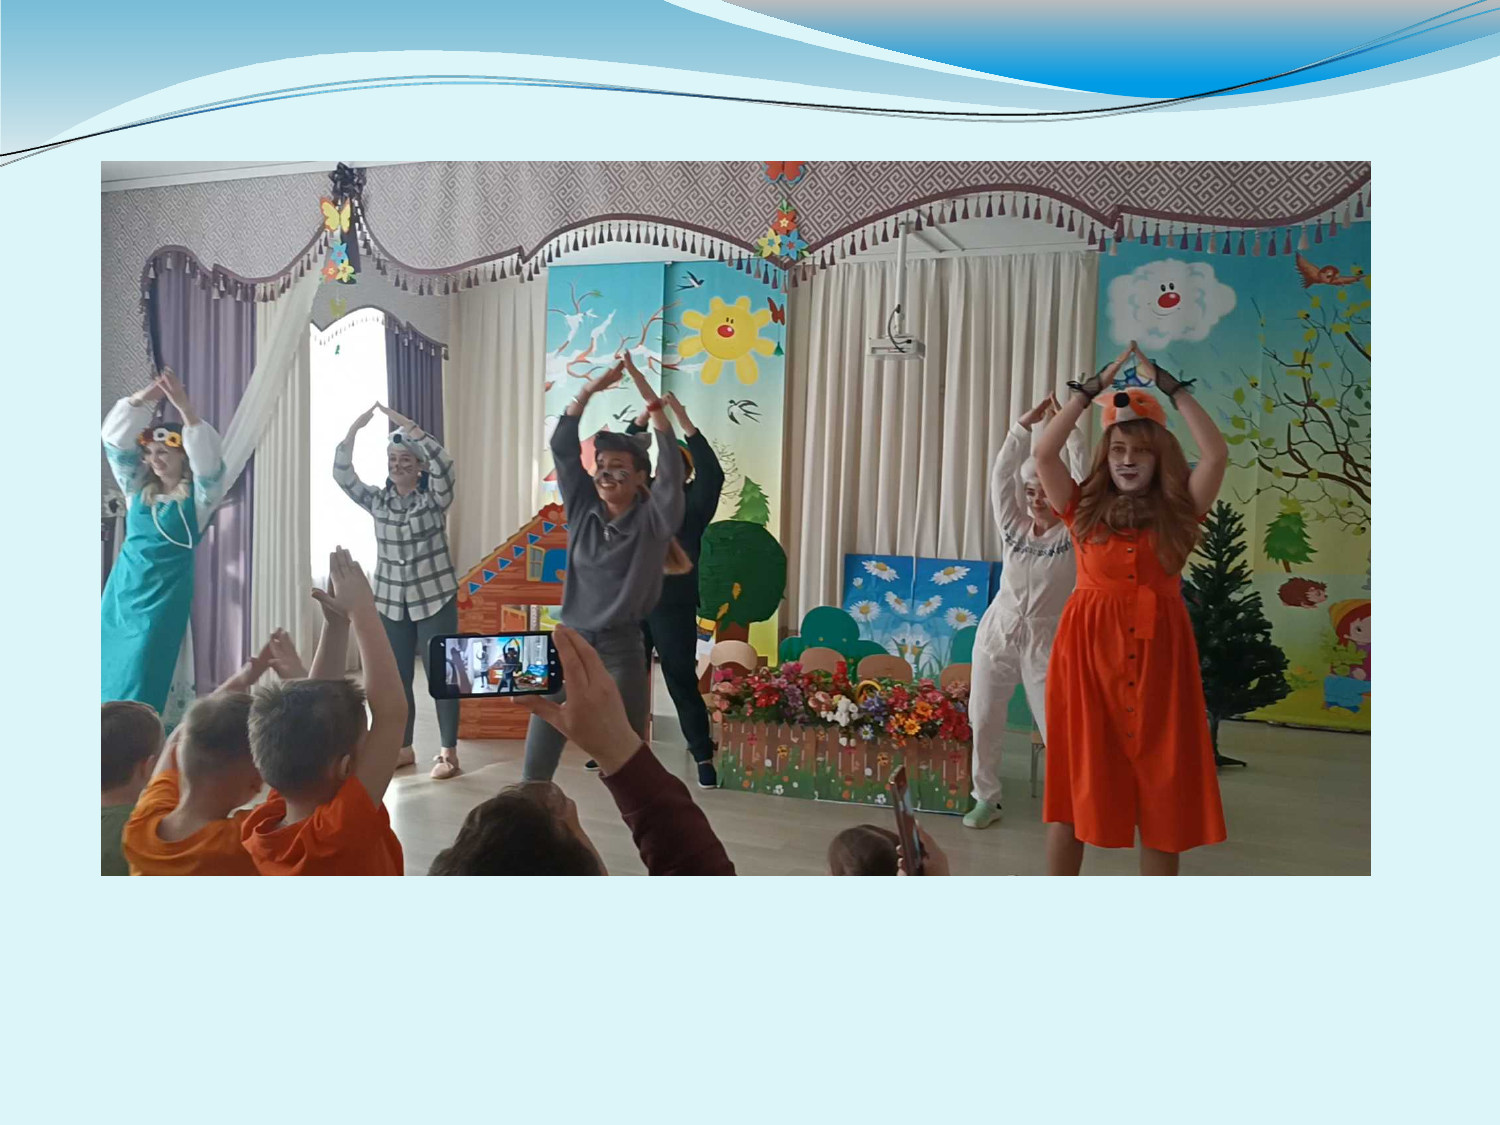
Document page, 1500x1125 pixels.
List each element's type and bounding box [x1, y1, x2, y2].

list [100, 160, 1372, 877]
picture [0, 0, 1500, 168]
